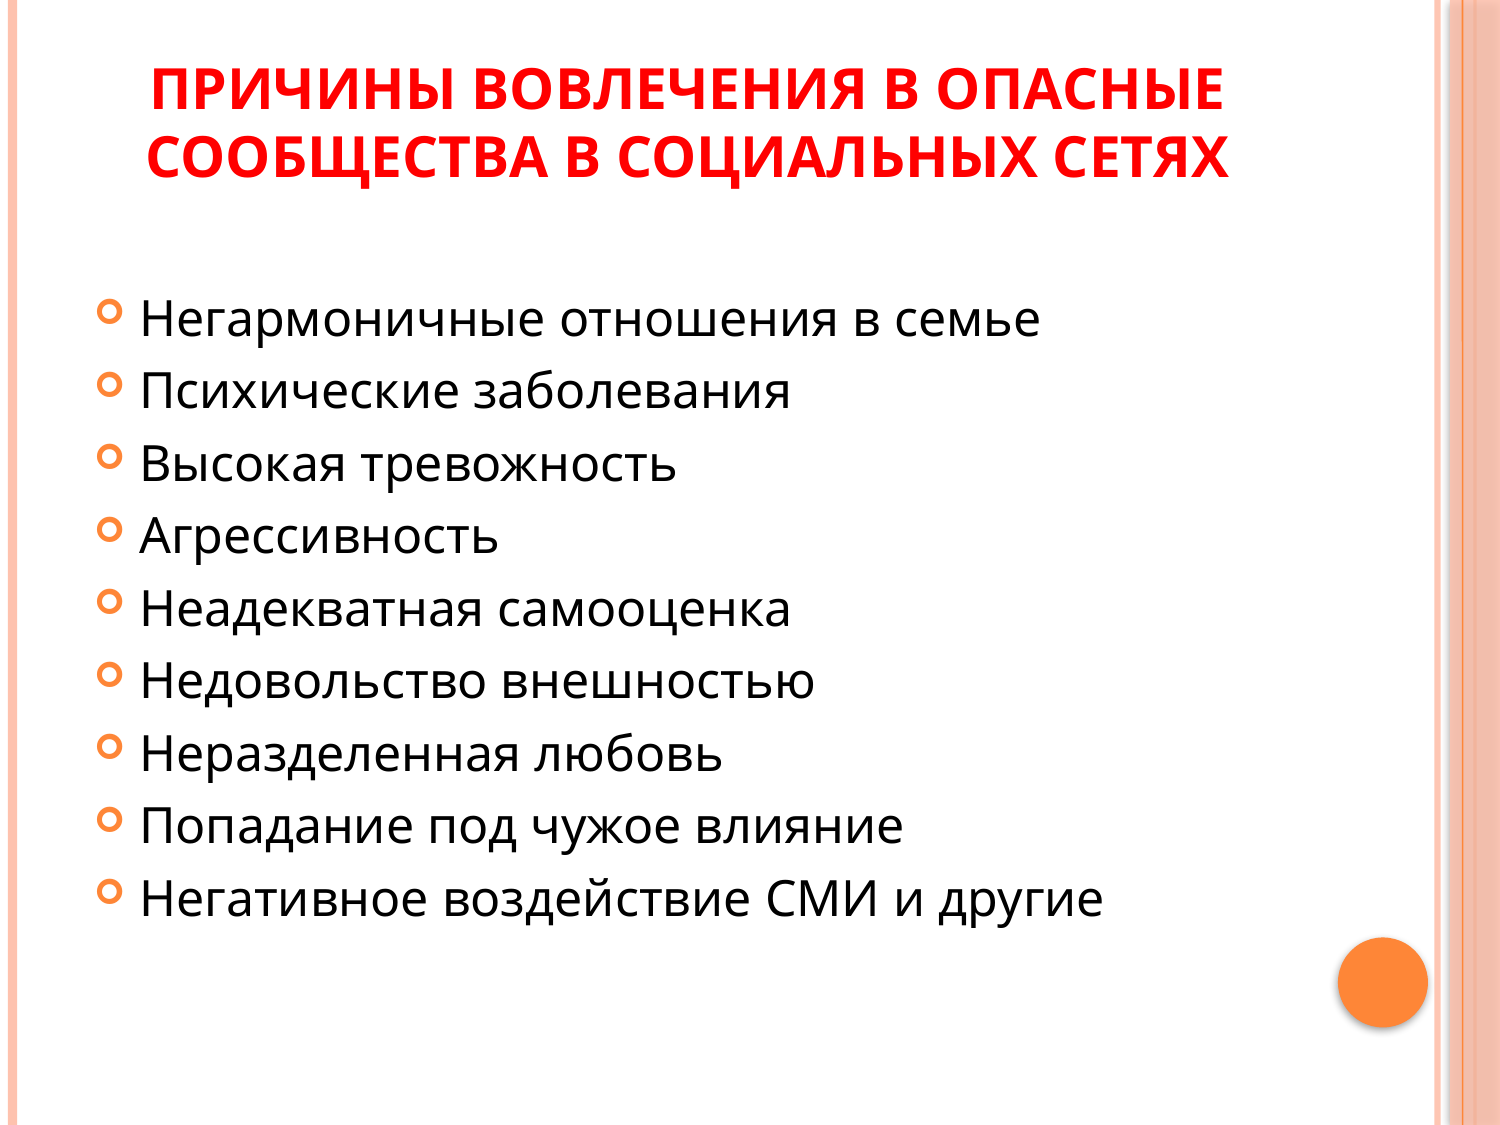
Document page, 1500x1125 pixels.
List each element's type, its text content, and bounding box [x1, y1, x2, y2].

title Причины вовлечения в опасные сообщества в социальных сетях [75, 45, 1300, 197]
list Негармоничные отношения в семье Психические заболевания Высокая тревожность Агрессивность Неадекватная самооценка Недовольство внешностью Неразделенная любовь Попадание под чужое влияние Негативное воздействие СМИ и другие [79, 278, 1305, 1125]
